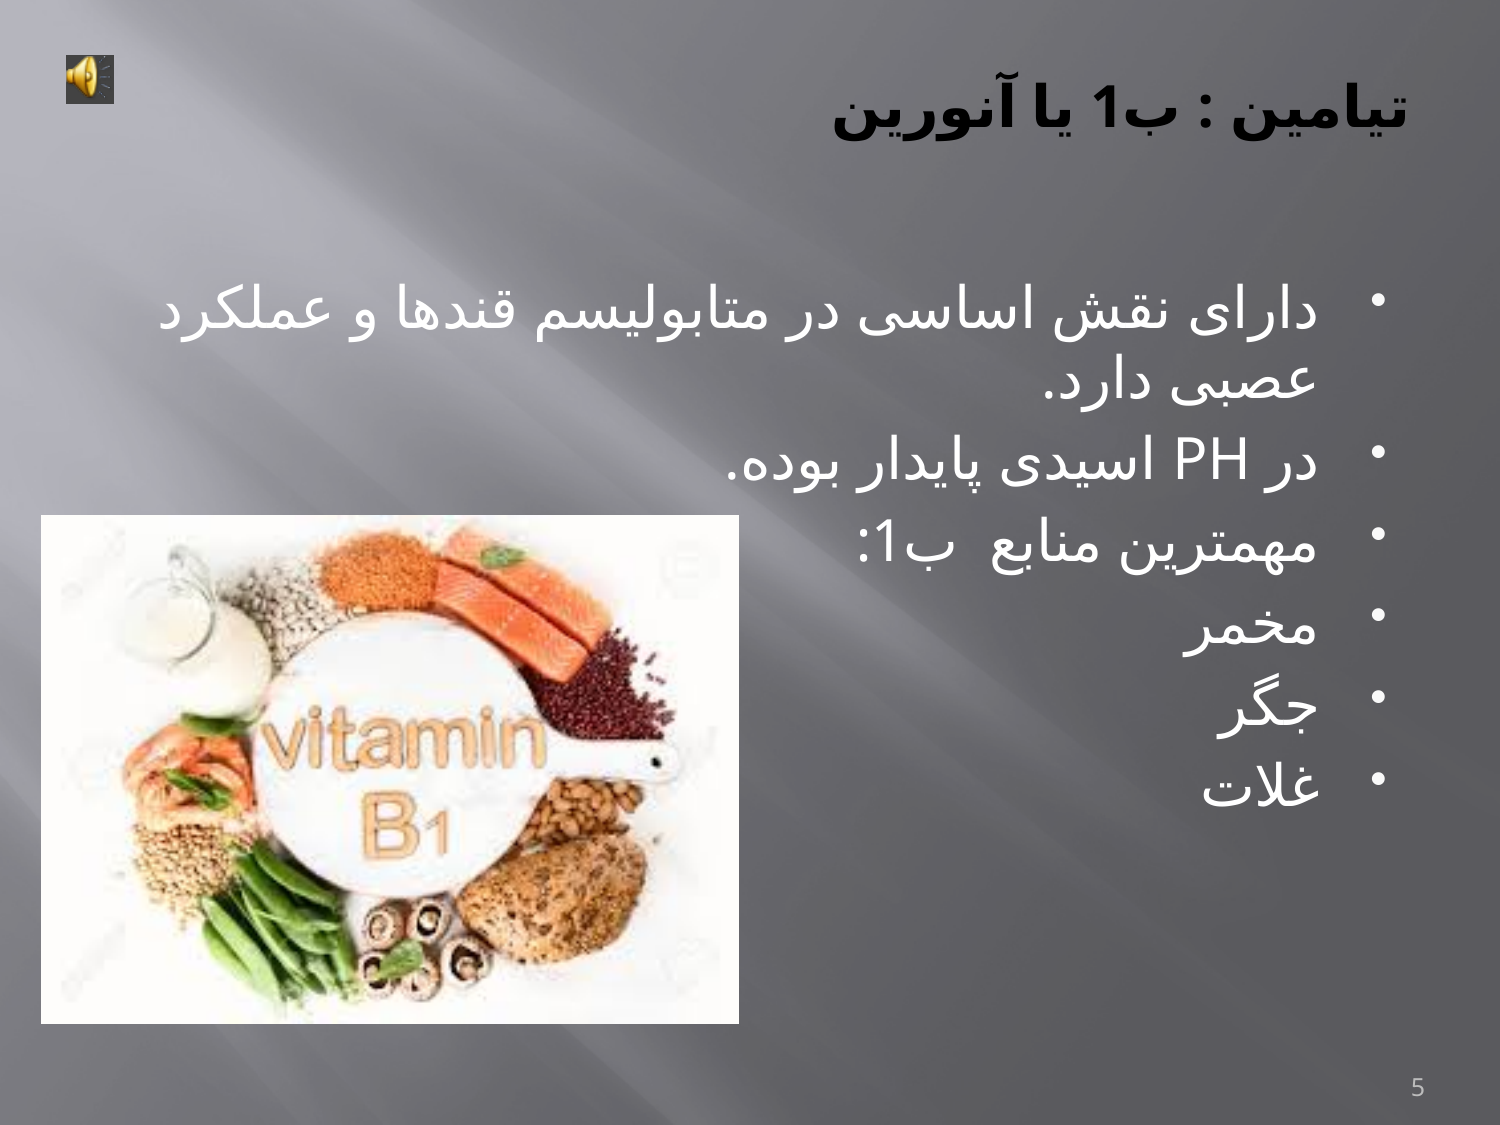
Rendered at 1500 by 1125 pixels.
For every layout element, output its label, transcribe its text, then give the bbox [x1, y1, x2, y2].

title تیامین : ب1 یا آنورین [75, 45, 1425, 233]
picture [41, 514, 739, 1024]
slide_number 5 [1299, 1052, 1425, 1113]
list دارای نقش اساسی در متابولیسم قندها و عملکرد عصبی دارد. در PH اسیدی پایدار بوده. مهمترین منابع ب1: مخمر جگر غلات [75, 262, 1425, 1035]
picture [64, 54, 116, 105]
